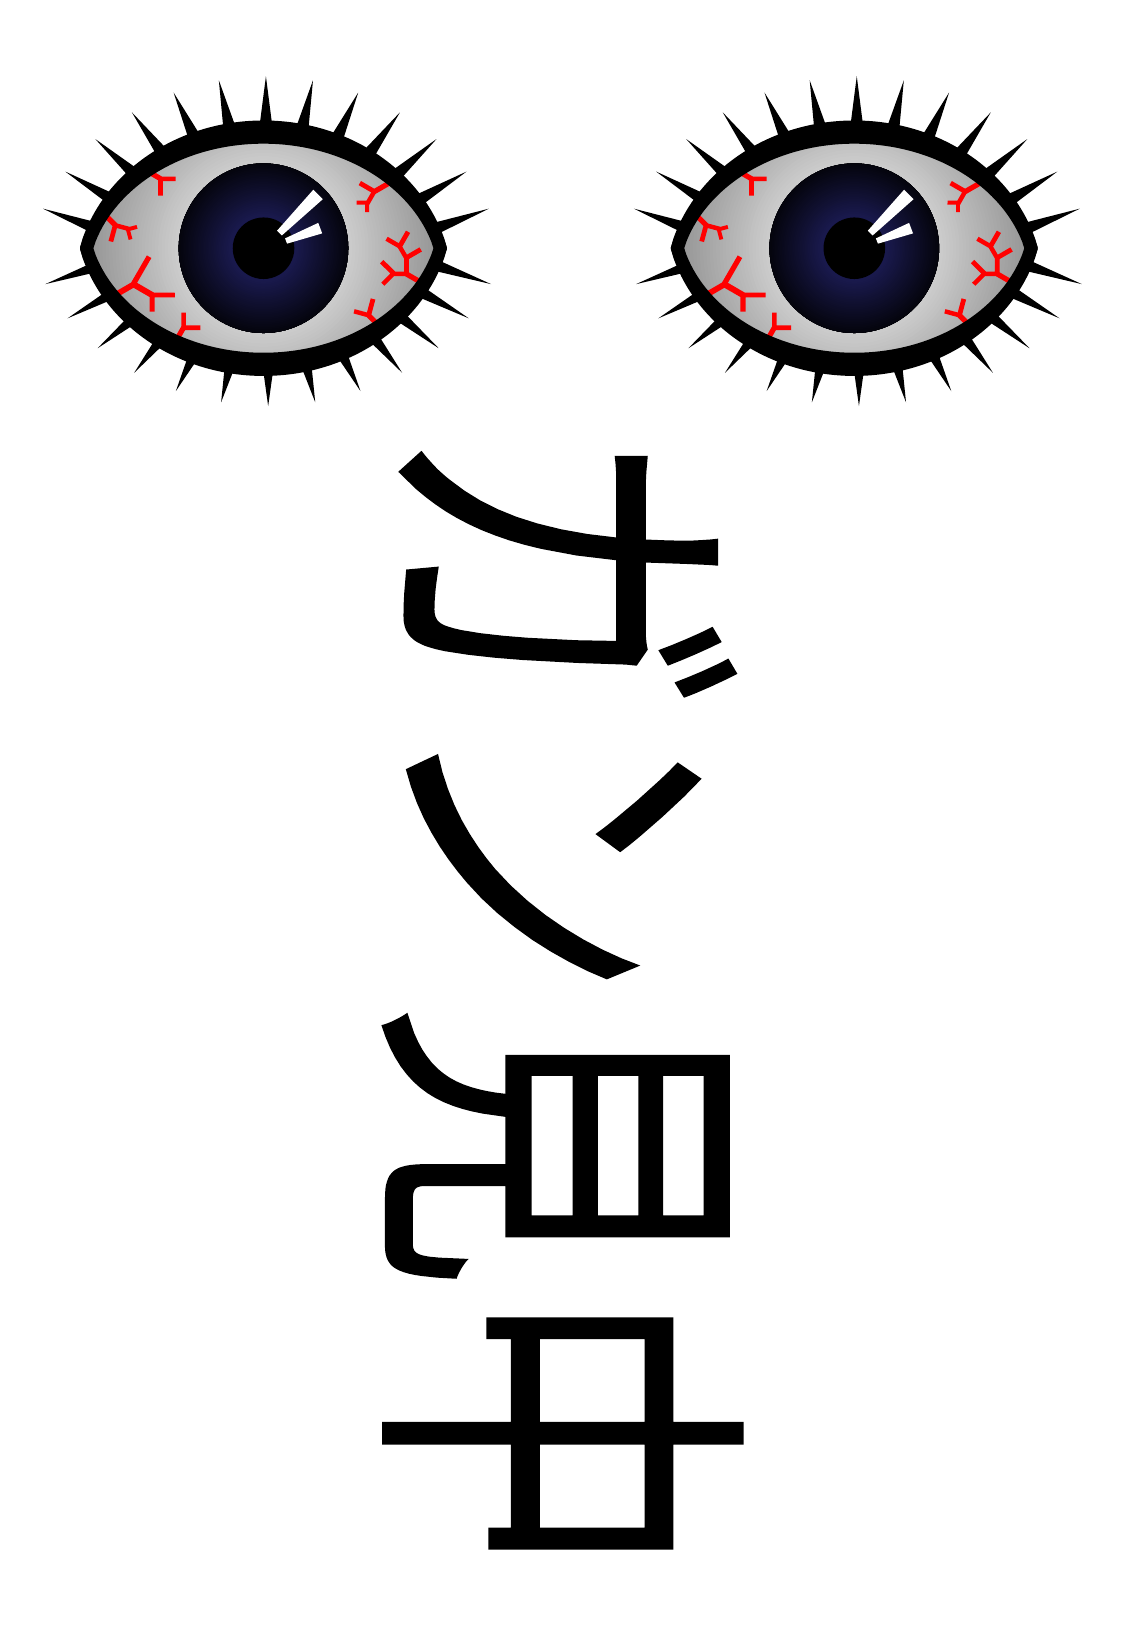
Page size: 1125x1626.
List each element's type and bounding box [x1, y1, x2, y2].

text_box [42, 75, 1083, 407]
